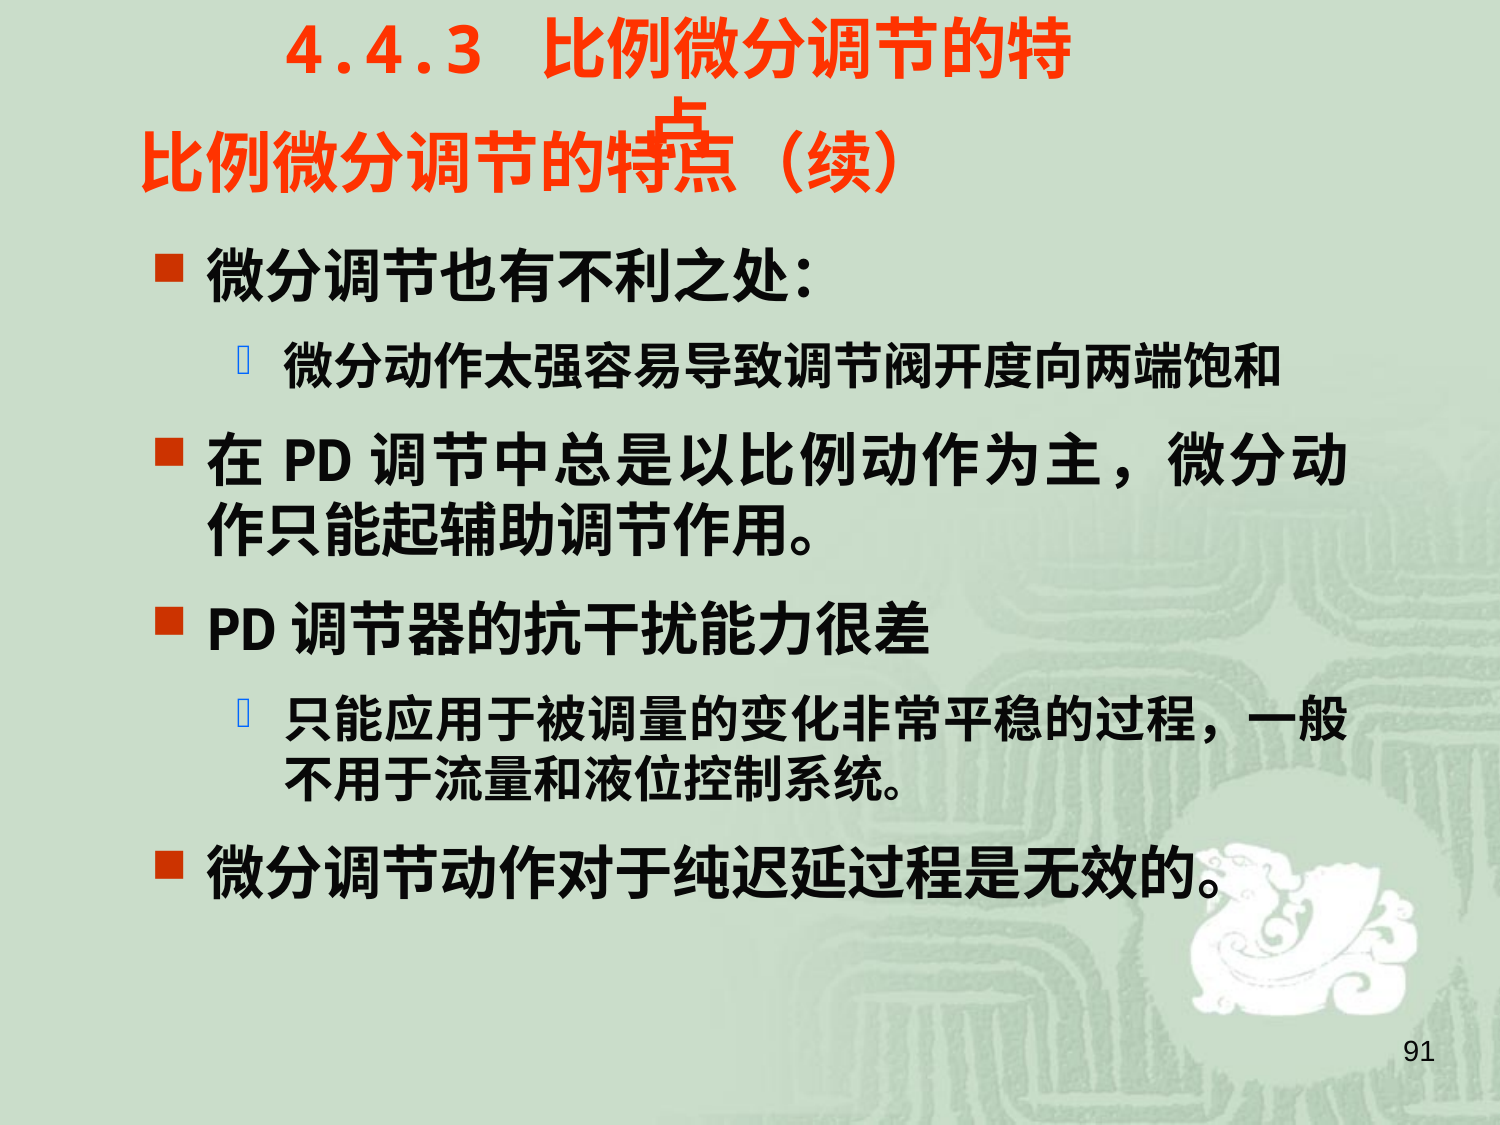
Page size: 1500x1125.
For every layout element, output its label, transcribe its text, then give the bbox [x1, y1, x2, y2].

list 微分调节也有不利之处： 微分动作太强容易导致调节阀开度向两端饱和 在PD调节中总是以比例动作为主，微分动作只能起辅助调节作用。 PD调节器的抗干扰能力很差 只能应用于被调量的变化非常平稳的过程，一般不用于流量和液位控制系统。 微分调节动作对于纯迟延过程是无效的。 [135, 231, 1364, 1005]
text_box 4.4.3 比例微分调节的特点 [253, 0, 1105, 175]
text_box 比例微分调节的特点（续） [123, 113, 1034, 209]
slide_number 91 [1074, 1024, 1451, 1103]
picture [0, 0, 1500, 1125]
